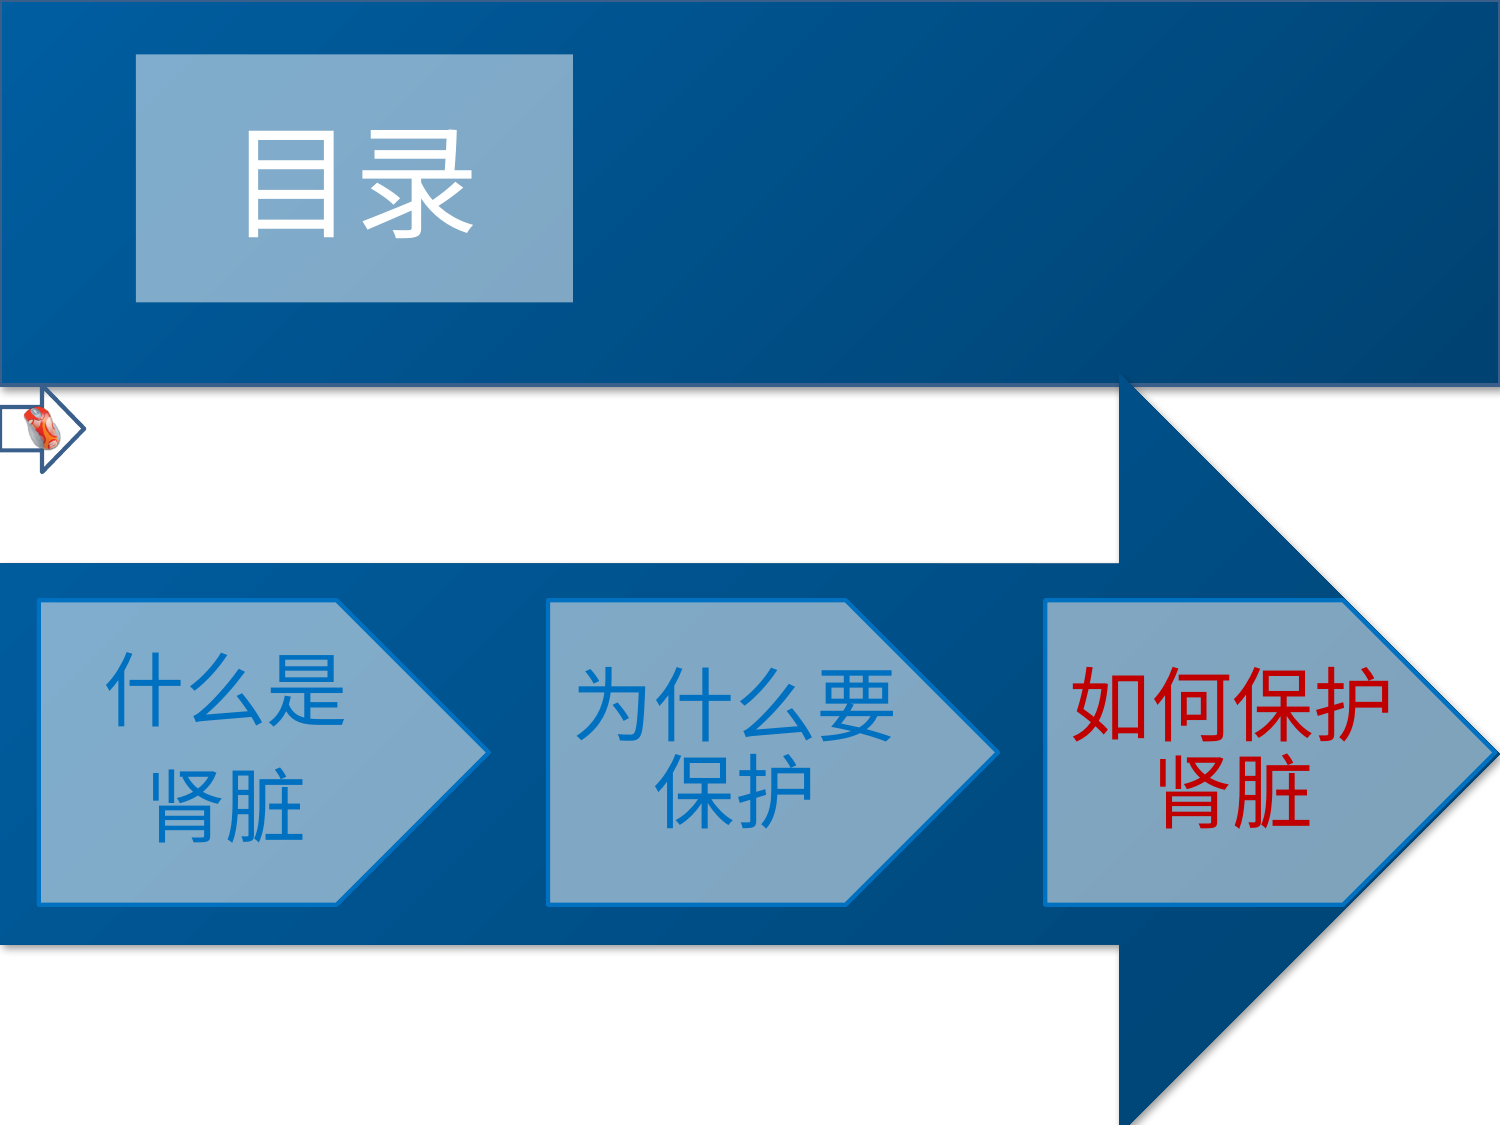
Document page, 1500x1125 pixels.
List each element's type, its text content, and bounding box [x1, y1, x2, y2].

text_box 目录 [134, 52, 575, 305]
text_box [0, 385, 85, 473]
text_box 什么是 肾脏 [36, 598, 491, 907]
text_box [0, 0, 1500, 387]
text_box 如何保护肾脏 [1043, 598, 1498, 907]
text_box 为什么要保护 [545, 598, 1001, 907]
text_box [0, 373, 1500, 1125]
